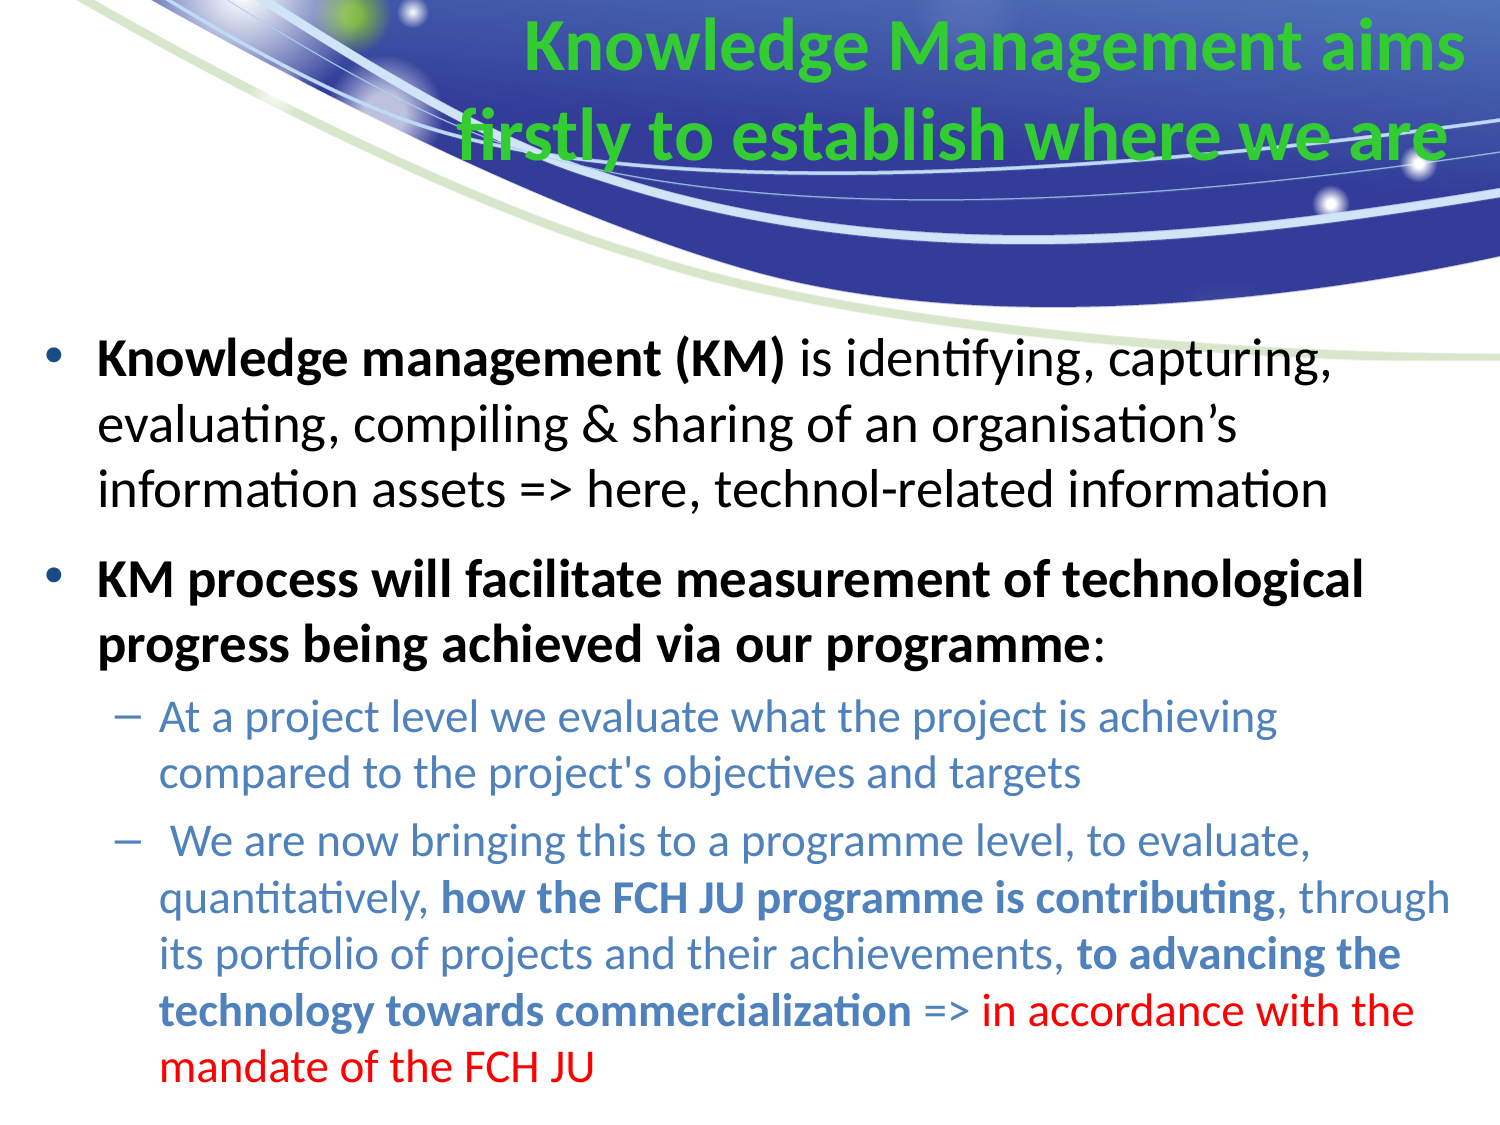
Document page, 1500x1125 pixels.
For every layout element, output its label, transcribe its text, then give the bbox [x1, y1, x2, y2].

picture [0, 0, 1500, 1125]
title Knowledge Management aims firstly to establish where we are [371, 0, 1483, 172]
list Knowledge management (KM) is identifying, capturing, evaluating, compiling & sharing of an organisation’s information assets => here, technol-related information KM process will facilitate measurement of technological progress being achieved via our programme: At a project level we evaluate what the project is achieving compared to the project's objectives and targets We are now bringing this to a programme level, to evaluate, quantitatively, how the FCH JU programme is contributing, through its portfolio of projects and their achievements, to advancing the technology towards commercialization => in accordance with the mandate of the FCH JU [29, 314, 1483, 1106]
